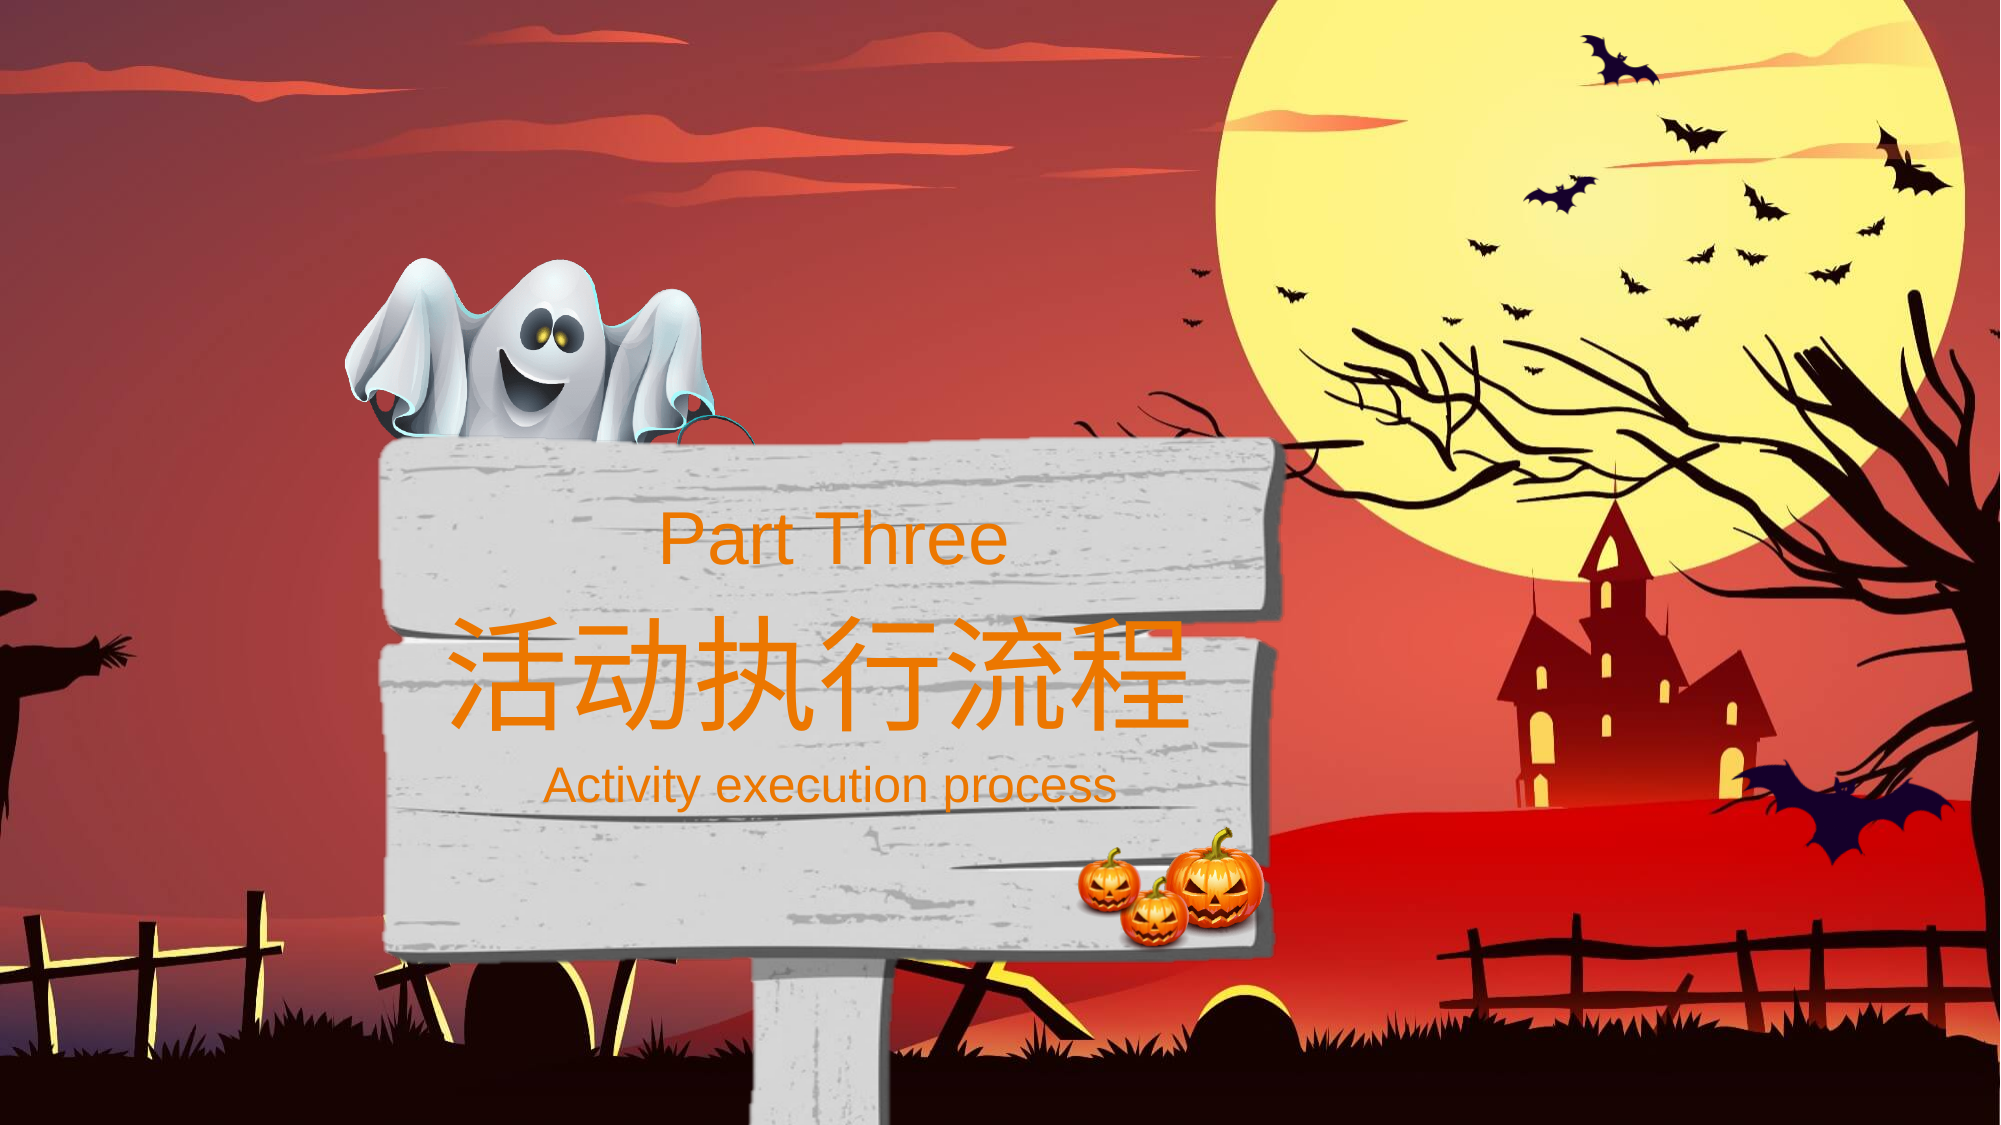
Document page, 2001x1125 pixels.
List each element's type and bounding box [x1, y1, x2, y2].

text_box [1075, 827, 1266, 953]
text_box [425, 589, 1213, 821]
picture [0, 0, 2000, 1125]
